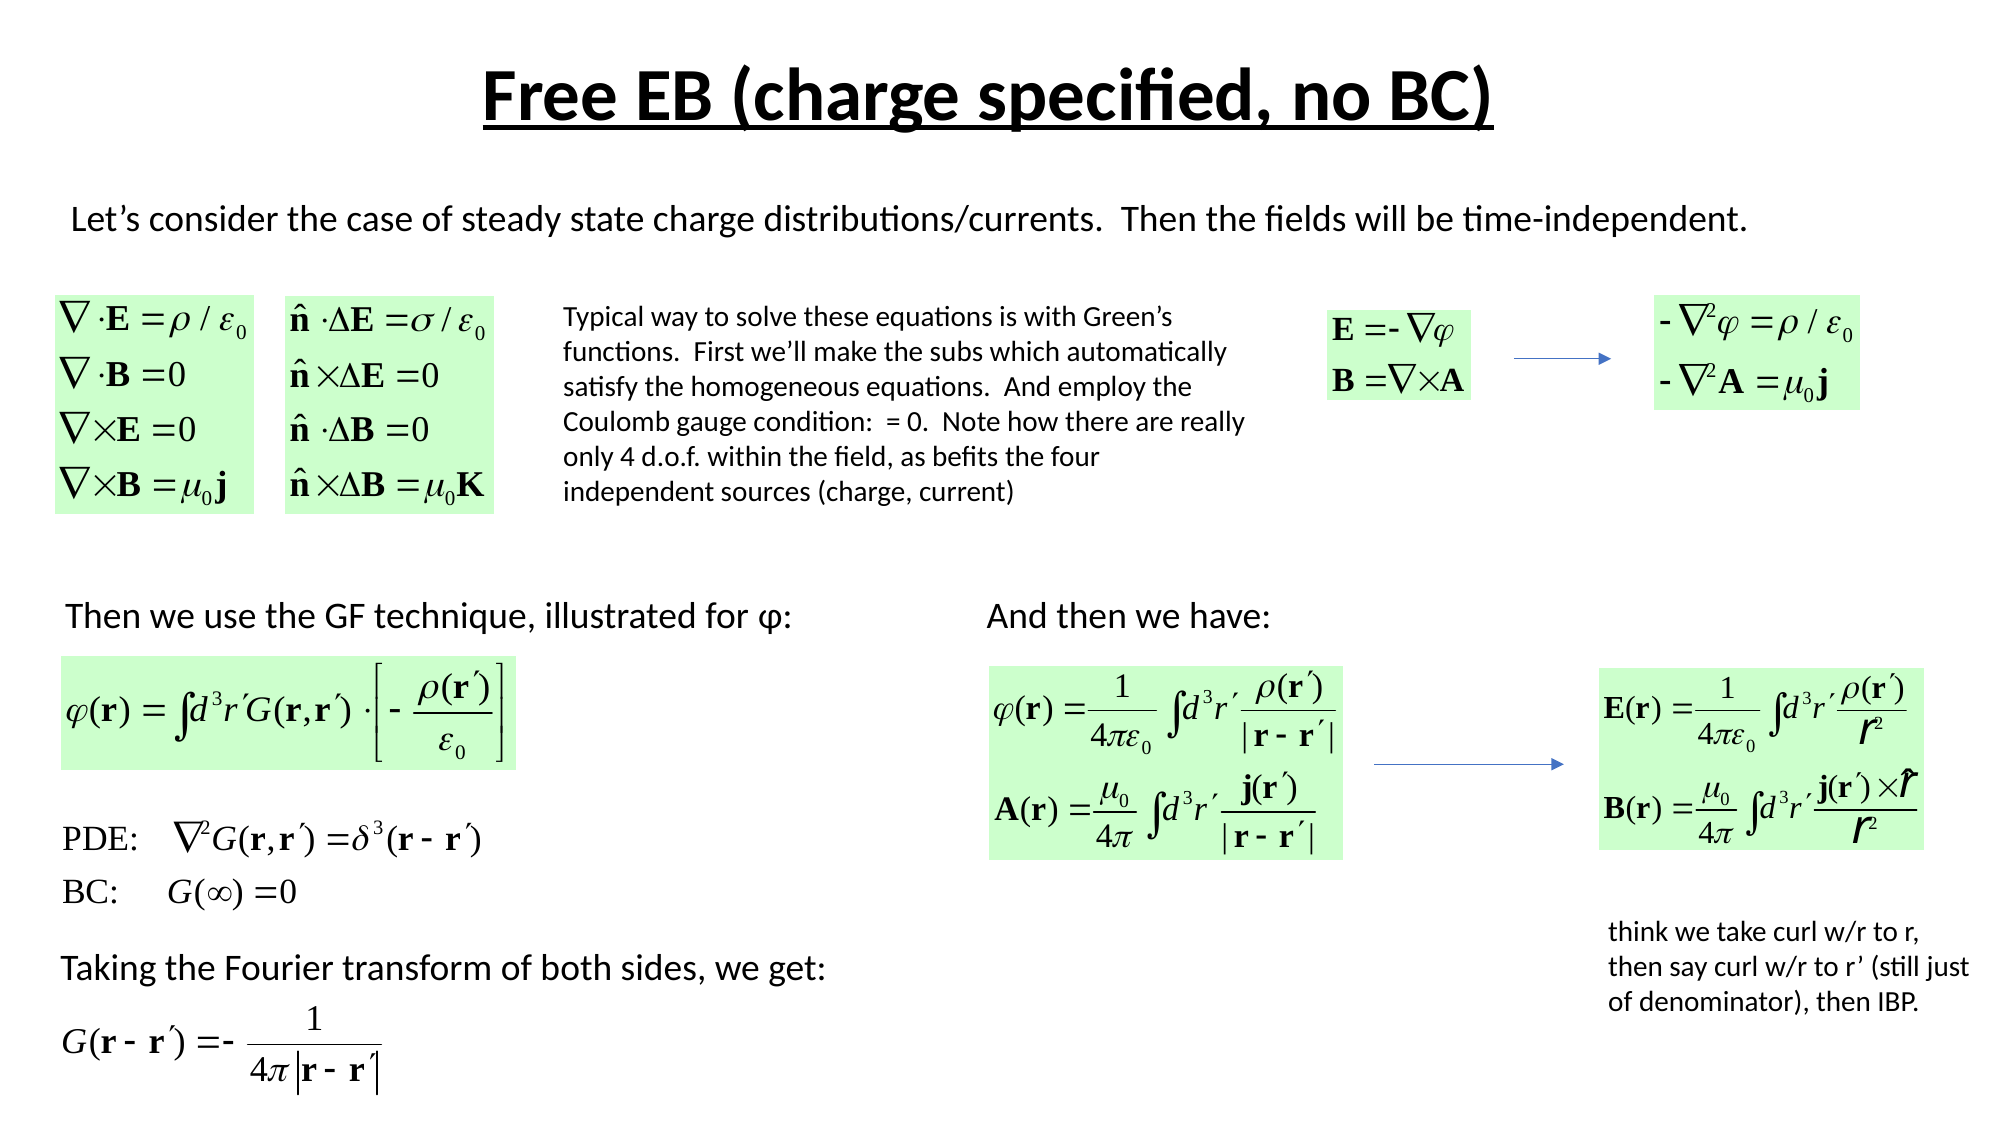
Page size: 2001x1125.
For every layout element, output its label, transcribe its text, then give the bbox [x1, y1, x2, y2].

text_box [56, 995, 388, 1103]
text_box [988, 665, 1344, 860]
text_box And then we have: [971, 583, 1300, 644]
text_box Then we use the GF technique, illustrated for φ: [50, 583, 808, 643]
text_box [1599, 667, 1924, 850]
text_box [285, 295, 495, 514]
title Free EB (charge specified, no BC) [402, 29, 1575, 144]
text_box Let’s consider the case of steady state charge distributions/currents. Then the fields will be time-independent. [55, 186, 1783, 247]
text_box think we take curl w/r to r, then say curl w/r to r’ (still just of denominator), then IBP. [1593, 905, 1992, 1025]
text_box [1327, 309, 1471, 400]
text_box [1653, 294, 1860, 410]
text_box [55, 294, 254, 514]
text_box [56, 812, 489, 919]
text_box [60, 656, 517, 770]
text_box Taking the Fourier transform of both sides, we get: [45, 935, 888, 996]
